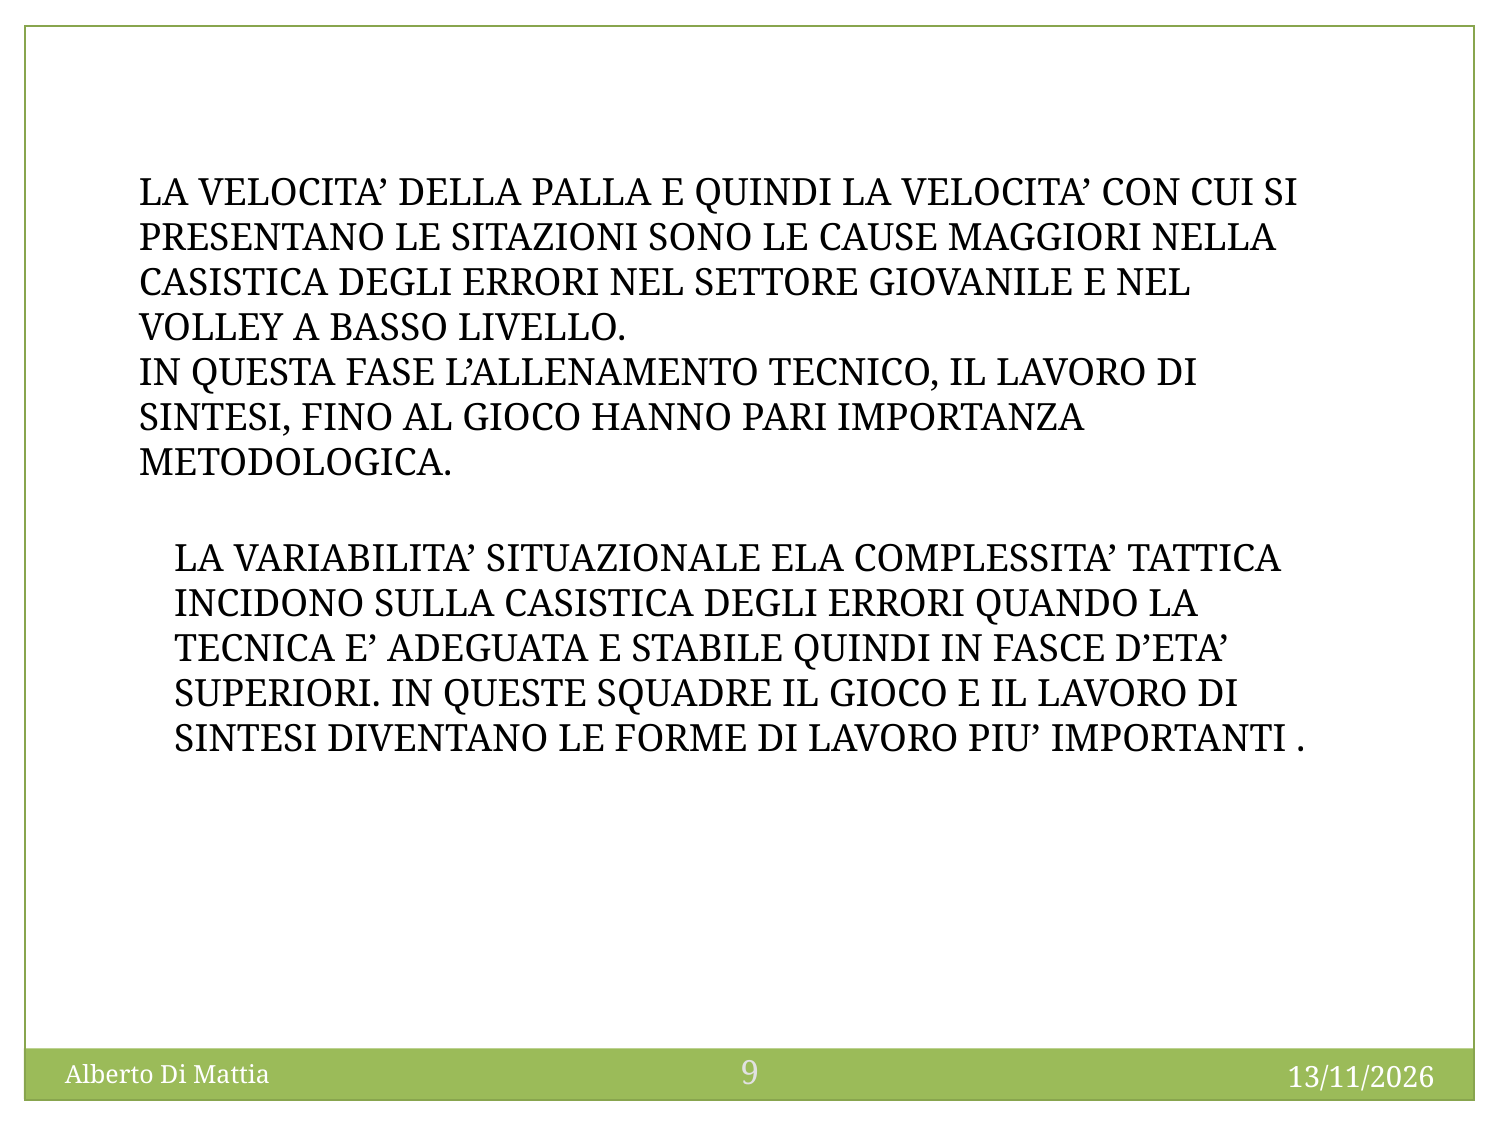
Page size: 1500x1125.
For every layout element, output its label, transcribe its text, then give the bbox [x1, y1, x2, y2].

text_box LA VARIABILITA’ SITUAZIONALE ELA COMPLESSITA’ TATTICA INCIDONO SULLA CASISTICA DEGLI ERRORI QUANDO LA TECNICA E’ ADEGUATA E STABILE QUINDI IN FASCE D’ETA’ SUPERIORI. IN QUESTE SQUADRE IL GIOCO E IL LAVORO DI SINTESI DIVENTANO LE FORME DI LAVORO PIU’ IMPORTANTI . [159, 527, 1341, 767]
text_box LA VELOCITA’ DELLA PALLA E QUINDI LA VELOCITA’ CON CUI SI PRESENTANO LE SITAZIONI SONO LE CAUSE MAGGIORI NELLA CASISTICA DEGLI ERRORI NEL SETTORE GIOVANILE E NEL VOLLEY A BASSO LIVELLO. IN QUESTA FASE L’ALLENAMENTO TECNICO, IL LAVORO DI SINTESI, FINO AL GIOCO HANNO PARI IMPORTANZA METODOLOGICA. [123, 160, 1341, 536]
slide_number 9 [699, 1037, 800, 1110]
footer Alberto Di Mattia [50, 1051, 638, 1112]
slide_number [950, 1050, 1450, 1111]
